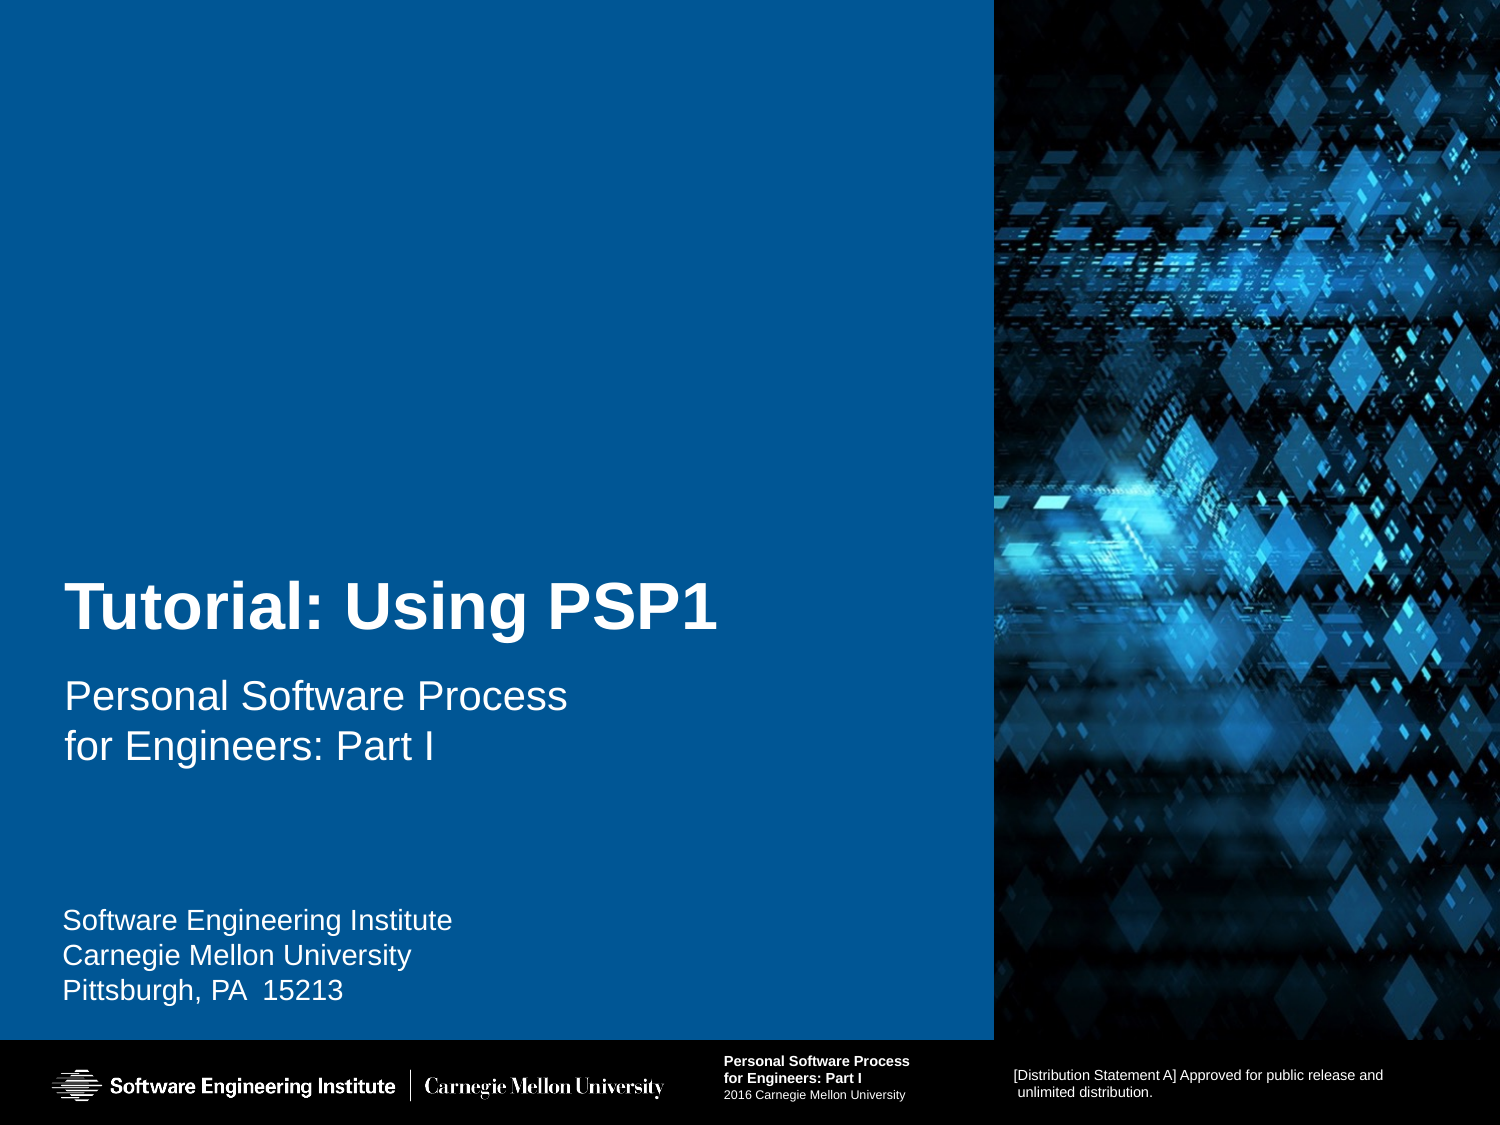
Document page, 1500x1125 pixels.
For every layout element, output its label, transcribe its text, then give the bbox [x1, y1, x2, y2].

subtitle Personal Software Process for Engineers: Part I [64, 668, 850, 882]
picture [43, 1062, 673, 1106]
picture [994, 0, 1500, 1040]
title Tutorial: Using PSP1 [64, 43, 850, 644]
